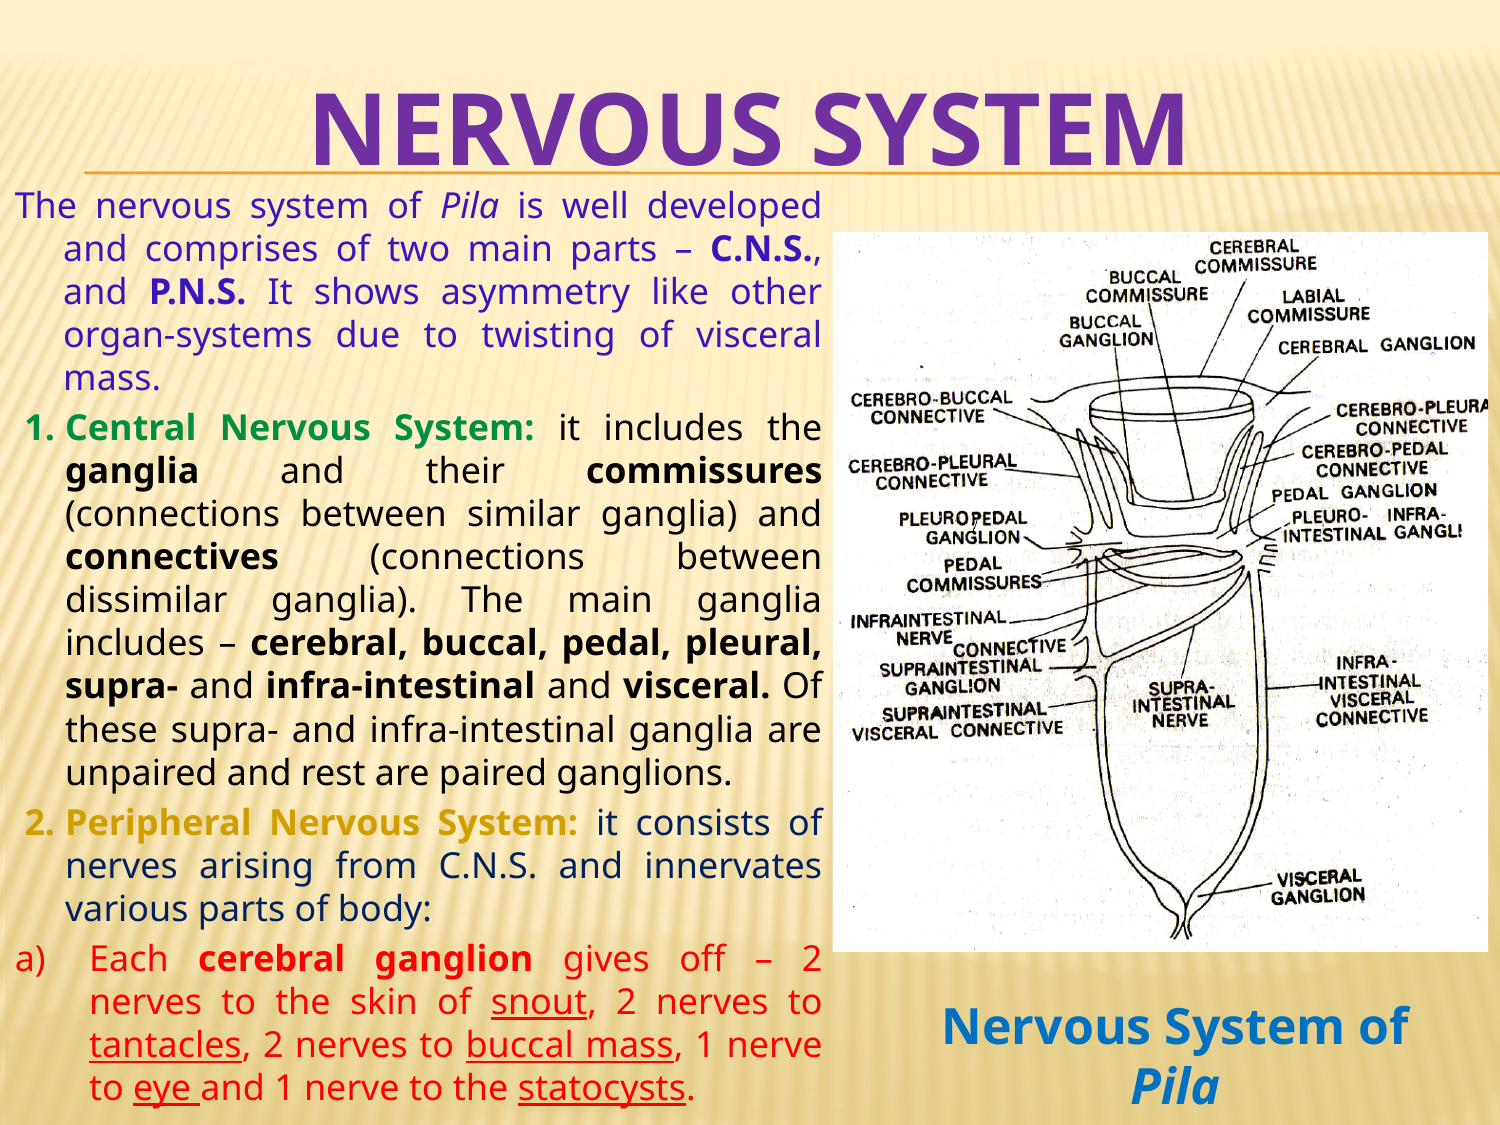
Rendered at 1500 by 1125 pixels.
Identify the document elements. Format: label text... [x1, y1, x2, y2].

title Nervous System [0, 54, 1500, 197]
list The nervous system of Pila is well developed and comprises of two main parts – C.N.S., and P.N.S. It shows asymmetry like other organ-systems due to twisting of visceral mass. 1. Central Nervous System: it includes the ganglia and their commissures (connections between similar ganglia) and connectives (connections between dissimilar ganglia). The main ganglia includes – cerebral, buccal, pedal, pleural, supra- and infra-intestinal and visceral. Of these supra- and infra-intestinal ganglia are unpaired and rest are paired ganglions. 2. Peripheral Nervous System: it consists of nerves arising from C.N.S. and innervates various parts of body: Each cerebral ganglion gives off – 2 nerves to the skin of snout, 2 nerves to tantacles, 2 nerves to buccal mass, 1 nerve to eye and 1 nerve to the statocysts. [0, 174, 838, 1125]
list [800, 263, 1500, 920]
text_box Nervous System of Pila [891, 987, 1459, 1123]
